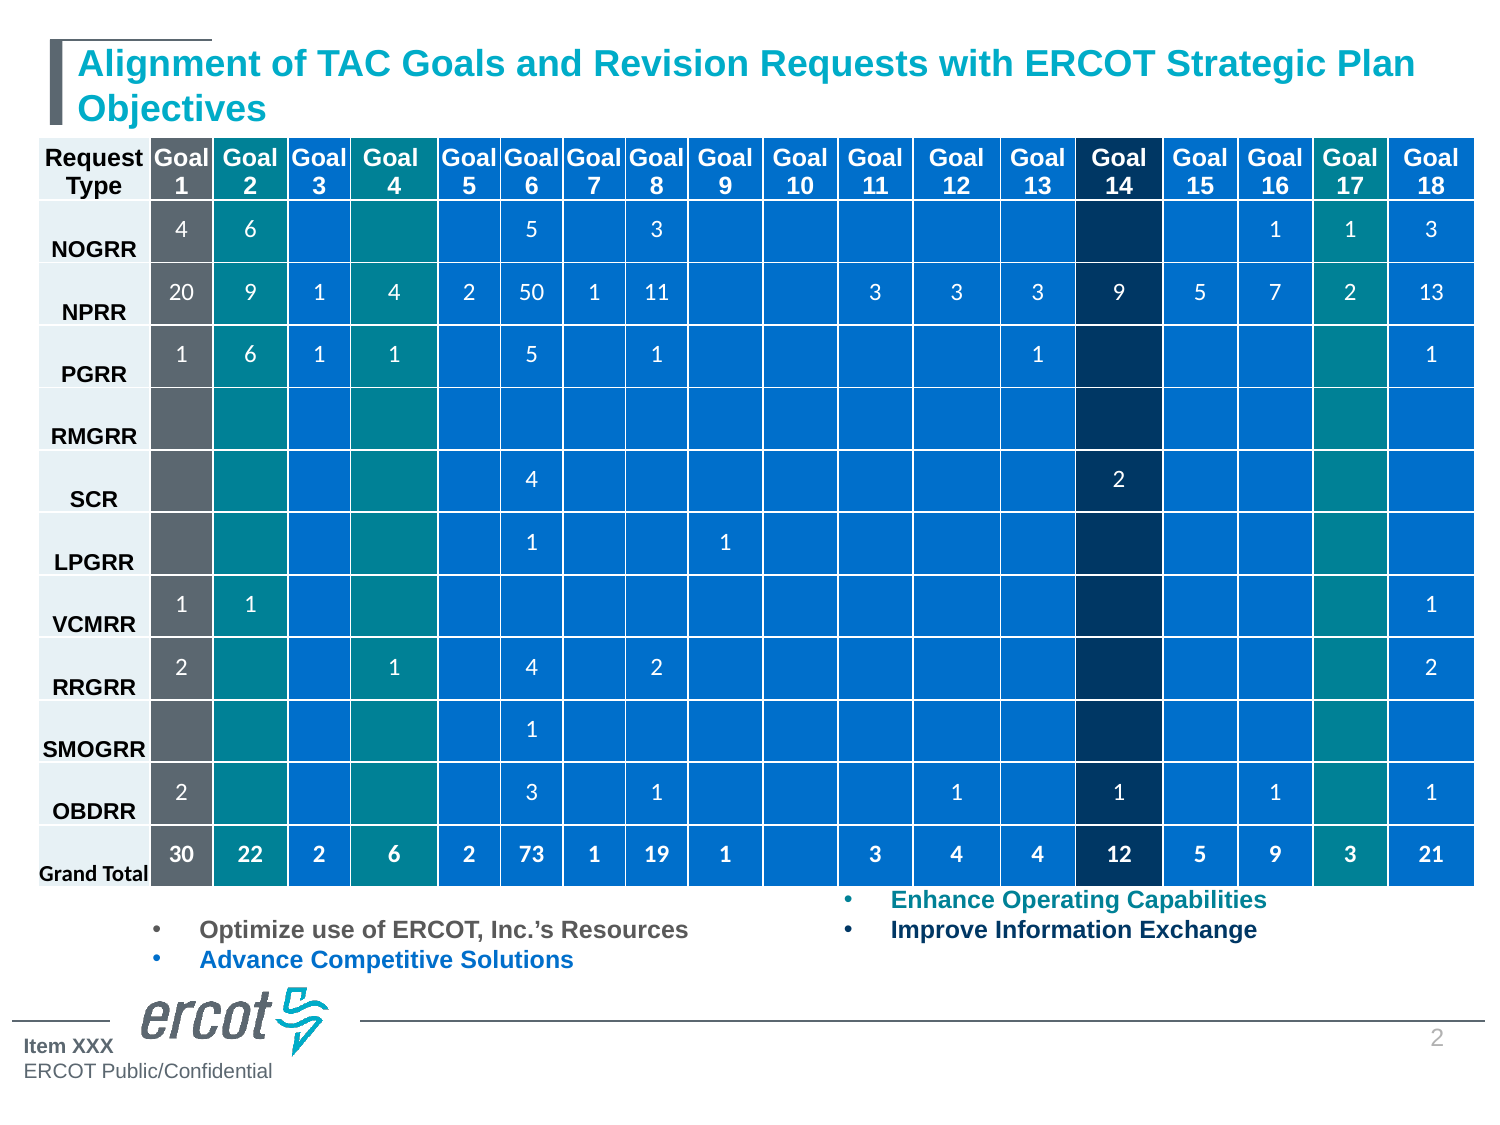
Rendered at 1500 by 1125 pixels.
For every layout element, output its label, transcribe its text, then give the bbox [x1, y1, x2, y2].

table_cell [351, 388, 437, 449]
table_cell [289, 576, 350, 636]
table_cell 1 [564, 826, 625, 886]
table_cell RRGRR [39, 638, 149, 699]
table_cell 1 [501, 701, 562, 761]
table_cell [626, 513, 687, 574]
table_cell [689, 263, 762, 324]
table_cell 1 [214, 576, 287, 636]
table_header Goal 11 [839, 138, 912, 199]
table_cell 1 [351, 638, 437, 699]
table_header Goal 7 [564, 138, 625, 199]
table_cell [839, 638, 912, 699]
table_cell 20 [151, 263, 212, 324]
table_cell [764, 263, 837, 324]
table_cell [289, 701, 350, 761]
title Alignment of TAC Goals and Revision Requests with ERCOT Strategic Plan Objectives [62, 31, 1451, 125]
table_cell [439, 763, 500, 824]
table_cell [914, 638, 1000, 699]
table_cell 1 [501, 513, 562, 574]
table_cell 2 [626, 638, 687, 699]
table_cell 2 [1389, 638, 1474, 699]
table_cell [1001, 388, 1075, 449]
table_header Goal 15 [1164, 138, 1237, 199]
table_cell 4 [501, 638, 562, 699]
table_cell [1389, 701, 1474, 761]
table_cell [1239, 638, 1312, 699]
table_cell [839, 513, 912, 574]
table_cell 3 [839, 826, 912, 886]
table_cell [626, 701, 687, 761]
table_cell 3 [1001, 263, 1075, 324]
table_cell 4 [501, 451, 562, 511]
table_cell [1164, 388, 1237, 449]
table_cell [439, 326, 500, 387]
table_cell 5 [1164, 263, 1237, 324]
table_cell [626, 451, 687, 511]
table_cell [914, 326, 1000, 387]
table_header Goal 14 [1076, 138, 1162, 199]
table_cell [1164, 326, 1237, 387]
table_cell [351, 701, 437, 761]
table_cell [501, 388, 562, 449]
table_cell 1 [151, 576, 212, 636]
table_cell [289, 513, 350, 574]
table_cell [351, 576, 437, 636]
table_cell 2 [151, 763, 212, 824]
table_cell 2 [1076, 451, 1162, 511]
table_header Goal 6 [501, 138, 562, 199]
table_cell 3 [914, 263, 1000, 324]
table_cell [289, 201, 350, 262]
table_header Goal 2 [214, 138, 287, 199]
table_cell [151, 388, 212, 449]
table_cell 21 [1389, 826, 1474, 886]
table_cell [914, 513, 1000, 574]
table_cell [564, 638, 625, 699]
table_cell [1001, 763, 1075, 824]
table_cell 9 [1076, 263, 1162, 324]
table_cell 1 [1389, 576, 1474, 636]
table_cell [289, 451, 350, 511]
table_cell SCR [39, 451, 149, 511]
table_header Goal 5 [439, 138, 500, 199]
table_cell 3 [839, 263, 912, 324]
table_cell 1 [1314, 201, 1387, 262]
table_cell 7 [1239, 263, 1312, 324]
table_cell [689, 638, 762, 699]
table_cell [1239, 451, 1312, 511]
table_cell [839, 201, 912, 262]
table_cell [1239, 513, 1312, 574]
table_cell 4 [914, 826, 1000, 886]
table_cell 4 [351, 263, 437, 324]
table_cell [764, 451, 837, 511]
table_cell [839, 763, 912, 824]
table_cell 6 [214, 326, 287, 387]
table_cell [289, 388, 350, 449]
table_cell 1 [689, 826, 762, 886]
table_cell SMOGRR [39, 701, 149, 761]
table_cell 5 [1164, 826, 1237, 886]
table_cell [689, 576, 762, 636]
table_cell [439, 201, 500, 262]
table_cell OBDRR [39, 763, 149, 824]
table_cell [439, 388, 500, 449]
table_cell [151, 451, 212, 511]
table_cell [764, 326, 837, 387]
table_cell [914, 576, 1000, 636]
table_cell 3 [626, 201, 687, 262]
table_cell 1 [626, 763, 687, 824]
table_cell 4 [1001, 826, 1075, 886]
table_cell [1076, 201, 1162, 262]
table_cell 3 [501, 763, 562, 824]
table_cell 1 [689, 513, 762, 574]
table_header Goal 9 [689, 138, 762, 199]
table_cell LPGRR [39, 513, 149, 574]
table_cell [839, 451, 912, 511]
table_cell [501, 576, 562, 636]
table_cell 12 [1076, 826, 1162, 886]
table_cell [689, 701, 762, 761]
table_cell [151, 513, 212, 574]
table_cell [689, 388, 762, 449]
table_cell 1 [351, 326, 437, 387]
table_cell 1 [1239, 763, 1312, 824]
table_cell [1001, 201, 1075, 262]
table_cell 50 [501, 263, 562, 324]
table_cell 6 [351, 826, 437, 886]
table_cell [764, 826, 837, 886]
table_cell 5 [501, 201, 562, 262]
table_cell [1314, 451, 1387, 511]
table_cell [564, 763, 625, 824]
table_header Goal 12 [914, 138, 1000, 199]
table_cell 1 [151, 326, 212, 387]
table_cell 1 [1076, 763, 1162, 824]
table_header Goal 13 [1001, 138, 1075, 199]
table_cell [839, 326, 912, 387]
table_cell 2 [151, 638, 212, 699]
table_cell [351, 451, 437, 511]
table_cell [564, 513, 625, 574]
table_cell [626, 388, 687, 449]
table_cell [914, 701, 1000, 761]
table_cell [351, 763, 437, 824]
table_cell [439, 638, 500, 699]
table_cell [764, 576, 837, 636]
table_cell [1076, 576, 1162, 636]
table_cell 2 [439, 826, 500, 886]
table_cell [1389, 388, 1474, 449]
table_cell [839, 701, 912, 761]
table_cell [1314, 576, 1387, 636]
table_cell [564, 201, 625, 262]
table_cell [1314, 388, 1387, 449]
table_cell 30 [151, 826, 212, 886]
table_cell [1076, 513, 1162, 574]
table_header Request Type [39, 138, 149, 199]
table_cell [1314, 513, 1387, 574]
table_cell 2 [289, 826, 350, 886]
table_cell [689, 326, 762, 387]
table_cell 22 [214, 826, 287, 886]
table_cell 4 [151, 201, 212, 262]
table_cell 5 [501, 326, 562, 387]
table_header Goal 17 [1314, 138, 1387, 199]
table_cell NPRR [39, 263, 149, 324]
table_cell [839, 388, 912, 449]
table_cell 1 [564, 263, 625, 324]
table_cell [1076, 638, 1162, 699]
table_cell [214, 451, 287, 511]
table_cell [351, 513, 437, 574]
table_cell [439, 576, 500, 636]
table_cell [214, 513, 287, 574]
table_cell [439, 513, 500, 574]
table_cell [764, 513, 837, 574]
table_cell 73 [501, 826, 562, 886]
table_cell [564, 451, 625, 511]
table_cell [439, 701, 500, 761]
table_cell [1001, 451, 1075, 511]
table_header Goal 10 [764, 138, 837, 199]
table_cell 19 [626, 826, 687, 886]
table_cell 2 [1314, 263, 1387, 324]
table_cell [214, 638, 287, 699]
table_cell [1239, 576, 1312, 636]
table_cell 1 [1389, 763, 1474, 824]
table_cell [439, 451, 500, 511]
table_cell VCMRR [39, 576, 149, 636]
table_cell NOGRR [39, 201, 149, 262]
table_header Goal 8 [626, 138, 687, 199]
table_cell [1001, 576, 1075, 636]
table_cell [1076, 701, 1162, 761]
table_cell 1 [289, 263, 350, 324]
table_cell RMGRR [39, 388, 149, 449]
table_header Goal 4 [351, 138, 437, 199]
table_cell 1 [914, 763, 1000, 824]
table_cell [764, 701, 837, 761]
table_cell 1 [1389, 326, 1474, 387]
table_cell [1164, 638, 1237, 699]
table_cell [1314, 701, 1387, 761]
table_cell [564, 576, 625, 636]
table_cell [214, 701, 287, 761]
table_cell [689, 201, 762, 262]
table_cell [689, 763, 762, 824]
table_cell [764, 388, 837, 449]
table_cell [1239, 388, 1312, 449]
table_cell [1239, 326, 1312, 387]
table_cell [1164, 701, 1237, 761]
table_cell [914, 388, 1000, 449]
table_cell [1164, 576, 1237, 636]
table_cell 1 [626, 326, 687, 387]
table_cell [214, 388, 287, 449]
table_cell [1164, 201, 1237, 262]
table_cell [1001, 513, 1075, 574]
table_cell [1164, 513, 1237, 574]
table_cell 6 [214, 201, 287, 262]
table_cell [626, 576, 687, 636]
table_cell [564, 388, 625, 449]
table_cell [1389, 513, 1474, 574]
table_cell [289, 638, 350, 699]
table_cell 1 [1239, 201, 1312, 262]
table_cell 11 [626, 263, 687, 324]
table_cell [564, 326, 625, 387]
table_cell 9 [1239, 826, 1312, 886]
table_cell 1 [1001, 326, 1075, 387]
slide_number 2 [1387, 1012, 1488, 1062]
table_cell [1164, 451, 1237, 511]
table_cell 2 [439, 263, 500, 324]
table_cell Grand Total [39, 826, 149, 886]
text_box Optimize use of ERCOT, Inc.’s Resources Advance Competitive Solutions Enhance Operating Capabilities Improve Information Exchange [62, 888, 1476, 1057]
table_cell [764, 638, 837, 699]
table_cell [214, 763, 287, 824]
table_cell [764, 763, 837, 824]
table_header Goal 1 [151, 138, 212, 199]
table_cell 9 [214, 263, 287, 324]
table_cell [1076, 388, 1162, 449]
table_cell 1 [289, 326, 350, 387]
table_cell [689, 451, 762, 511]
table_header Goal 3 [289, 138, 350, 199]
table_cell [1001, 701, 1075, 761]
table_cell [1314, 638, 1387, 699]
table_cell [564, 701, 625, 761]
table_cell [914, 201, 1000, 262]
table_cell [914, 451, 1000, 511]
table_cell [1239, 701, 1312, 761]
table_cell [151, 701, 212, 761]
table_cell [1314, 763, 1387, 824]
table_cell 13 [1389, 263, 1474, 324]
table_cell [839, 576, 912, 636]
table_cell 3 [1314, 826, 1387, 886]
table_cell [764, 201, 837, 262]
table_cell [1389, 451, 1474, 511]
table_header Goal 16 [1239, 138, 1312, 199]
table_cell [1001, 638, 1075, 699]
table_header Goal 18 [1389, 138, 1474, 199]
table_cell [1164, 763, 1237, 824]
table_cell PGRR [39, 326, 149, 387]
table_cell [351, 201, 437, 262]
table_cell [1076, 326, 1162, 387]
table_cell [289, 763, 350, 824]
table_cell [1314, 326, 1387, 387]
table_cell 3 [1389, 201, 1474, 262]
